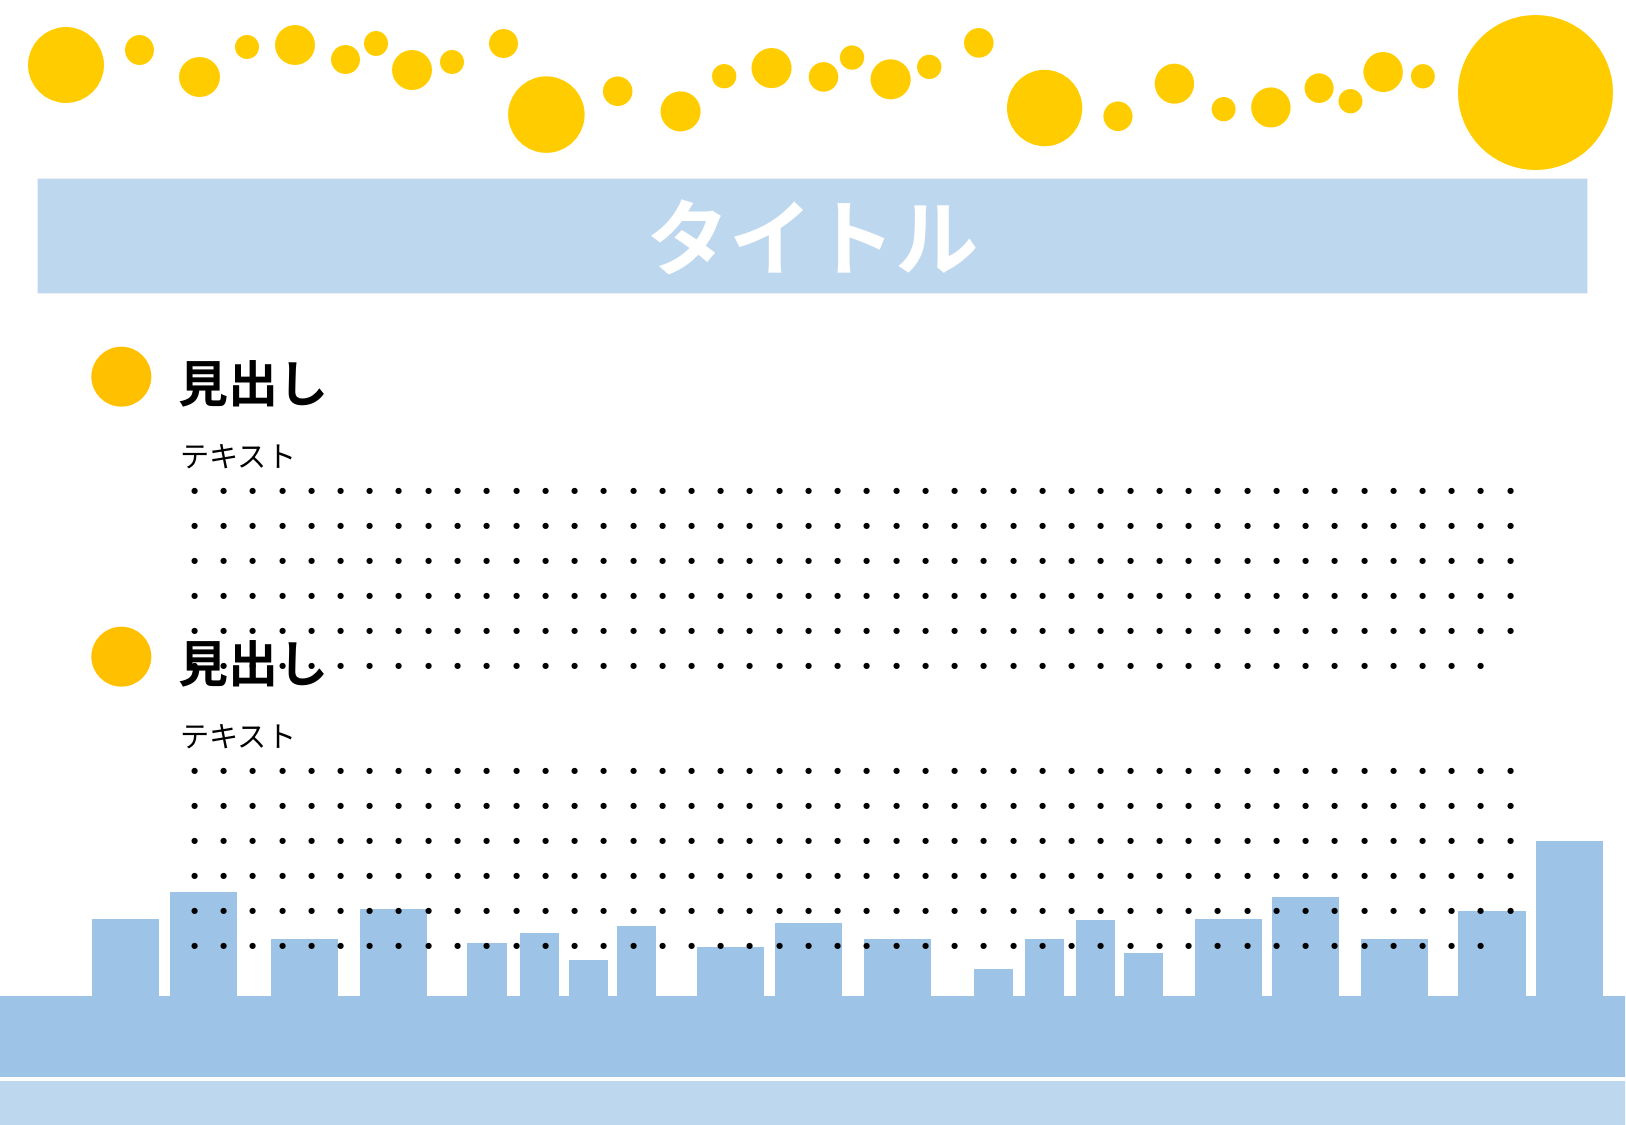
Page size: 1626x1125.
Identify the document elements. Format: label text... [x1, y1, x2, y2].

text_box テキスト ・・・・・・・・・・・・・・・・・・・・・・・・・・・・・・・・・・・・・・・・・・・・・・・・・・・・・・・・・・・・・・・・・・・・・・・・・・・・・・・・・・・・・・・・・・・・・・・・・・・・・・・・・・・・・・・・・・・・・・・・・・・・・・・・・・・・・・・・・・・・・・・・・・・・・・・・・・・・・・・・・・・・・・・・・・・・・・・・・・・・・・・・・・・・・・・・・・・・・・・・・・・・・・・・・・・・・・・・・・・・・・・・・・・・・・・・・・・・・・・・・・・・・・・・・・・・・・・・・・・・・・・・・・・・・・・・・・・ [165, 711, 1564, 971]
text_box ● 見出し [74, 608, 1329, 703]
text_box ● 見出し [74, 328, 1329, 423]
text_box タイトル [37, 178, 1588, 294]
picture [0, 0, 1626, 1125]
text_box テキスト ・・・・・・・・・・・・・・・・・・・・・・・・・・・・・・・・・・・・・・・・・・・・・・・・・・・・・・・・・・・・・・・・・・・・・・・・・・・・・・・・・・・・・・・・・・・・・・・・・・・・・・・・・・・・・・・・・・・・・・・・・・・・・・・・・・・・・・・・・・・・・・・・・・・・・・・・・・・・・・・・・・・・・・・・・・・・・・・・・・・・・・・・・・・・・・・・・・・・・・・・・・・・・・・・・・・・・・・・・・・・・・・・・・・・・・・・・・・・・・・・・・・・・・・・・・・・・・・・・・・・・・・・・・・・・・・・・・・ [165, 431, 1564, 691]
